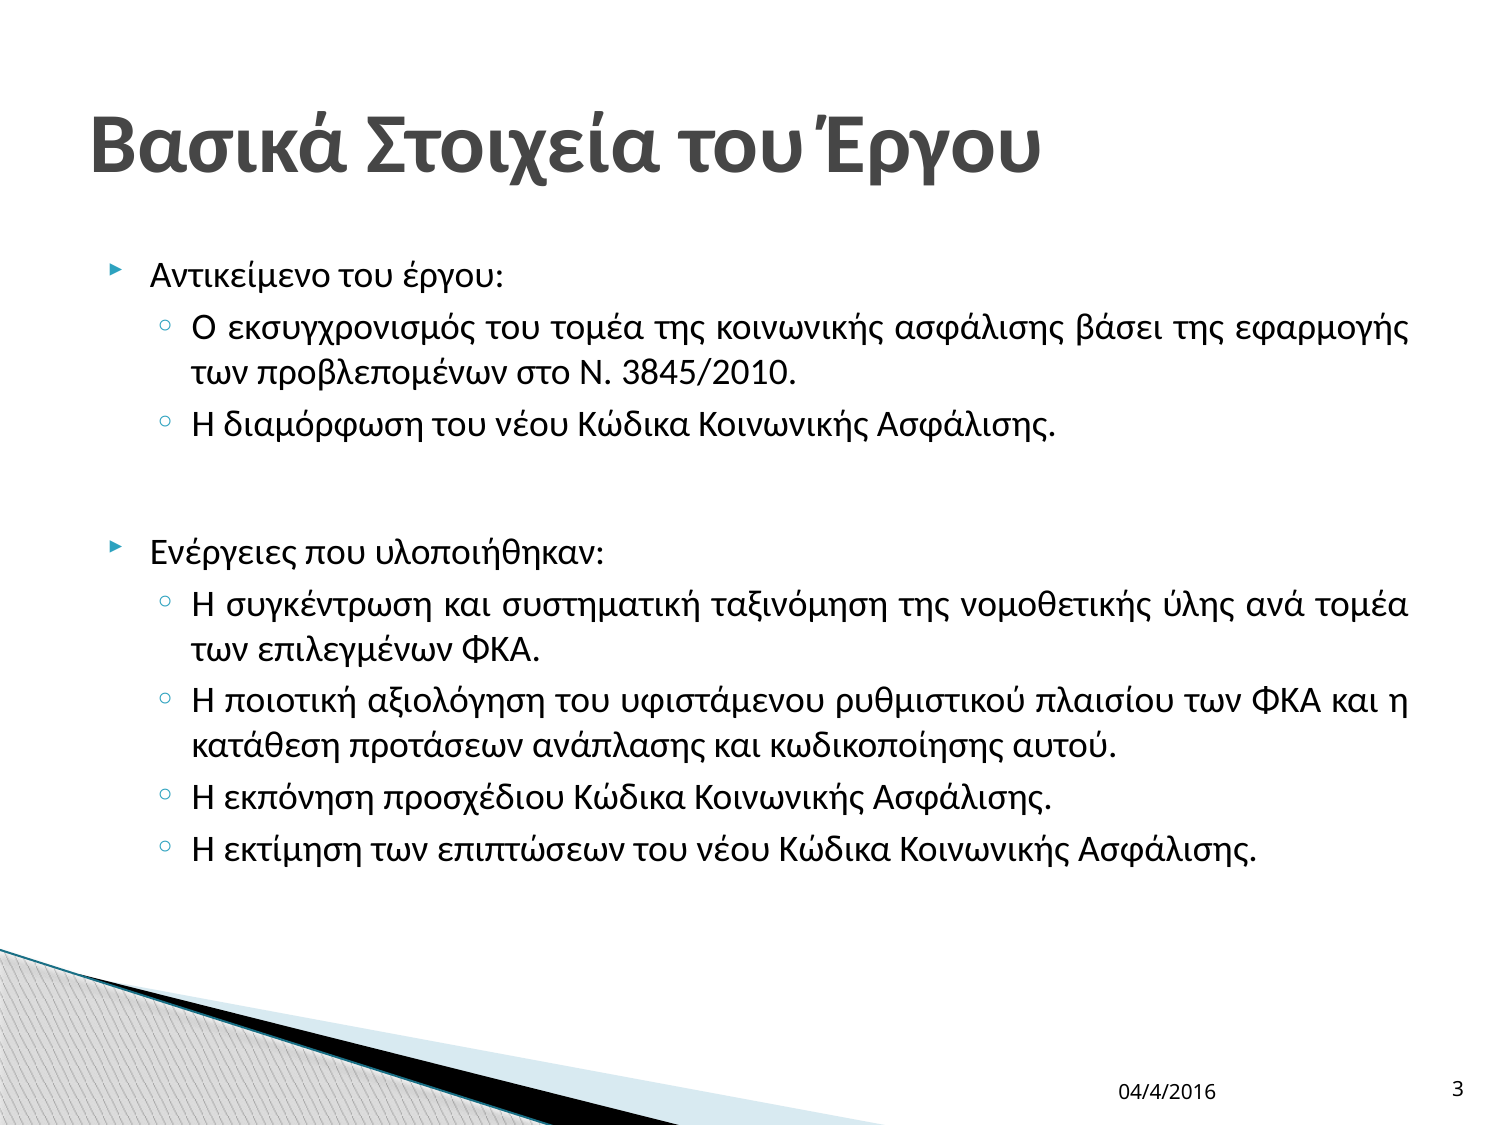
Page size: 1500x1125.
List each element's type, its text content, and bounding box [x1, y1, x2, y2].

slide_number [1103, 1051, 1418, 1112]
list Αντικείμενο του έργου: Ο εκσυγχρονισμός του τομέα της κοινωνικής ασφάλισης βάσει της εφαρμογής των προβλεπομένων στο Ν. 3845/2010. Η διαμόρφωση του νέου Κώδικα Κοινωνικής Ασφάλισης. Ενέργειες που υλοποιήθηκαν: Η συγκέντρωση και συστηματική ταξινόμηση της νομοθετικής ύλης ανά τομέα των επιλεγμένων ΦΚΑ. Η ποιοτική αξιολόγηση του υφιστάμενου ρυθμιστικού πλαισίου των ΦΚΑ και η κατάθεση προτάσεων ανάπλασης και κωδικοποίησης αυτού. Η εκπόνηση προσχέδιου Κώδικα Κοινωνικής Ασφάλισης. Η εκτίμηση των επιπτώσεων του νέου Κώδικα Κοινωνικής Ασφάλισης. [75, 243, 1425, 1024]
slide_number 3 [1418, 1051, 1479, 1112]
title Βασικά Στοιχεία του Έργου [75, 45, 1425, 233]
